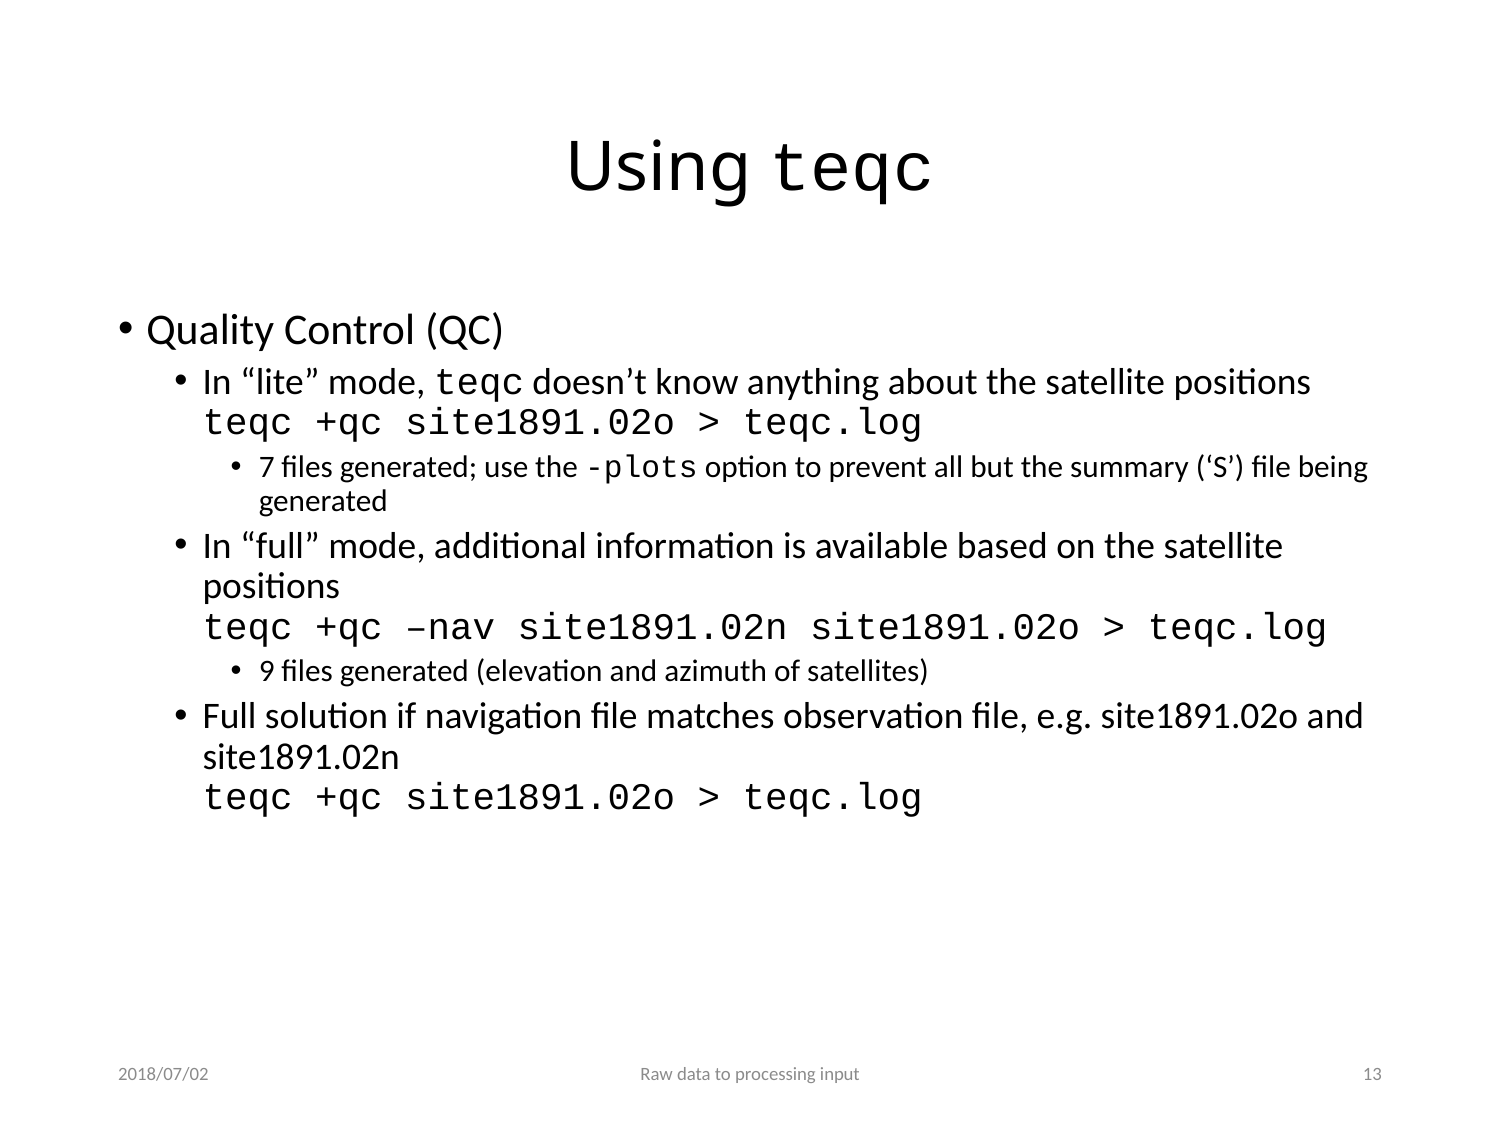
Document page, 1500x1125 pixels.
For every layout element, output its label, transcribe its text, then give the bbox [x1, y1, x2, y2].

slide_number 12 [1059, 1042, 1397, 1103]
list Quality Control (QC) In “lite” mode, teqc doesn’t know anything about the satellite positions teqc +qc site1891.02o > teqc.log 7 files generated; use the -plots option to prevent all but the summary (‘S’) file being generated In “full” mode, additional information is available based on the satellite positions teqc +qc –nav site1891.02n site1891.02o > teqc.log 9 files generated (elevation and azimuth of satellites) Full solution if navigation file matches observation file, e.g. site1891.02o and site1891.02n teqc +qc site1891.02o > teqc.log [103, 299, 1397, 1014]
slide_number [103, 1042, 441, 1103]
title Using teqc [103, 59, 1397, 278]
footer Raw data to processing input [496, 1042, 1004, 1103]
